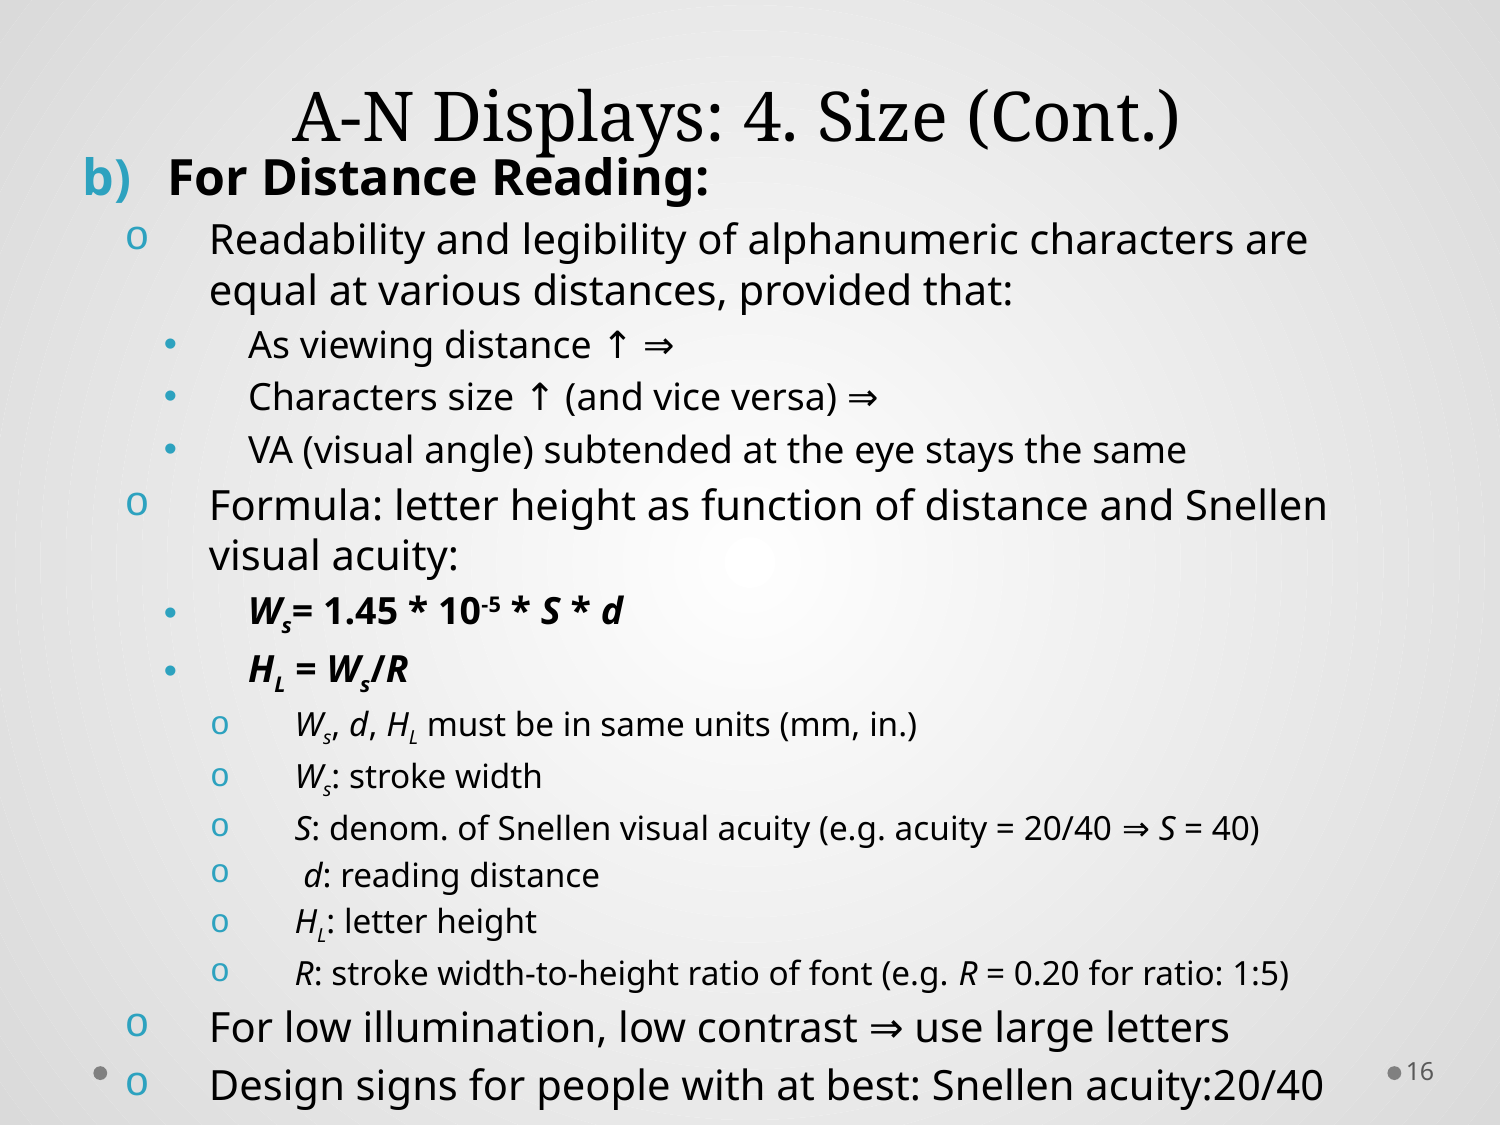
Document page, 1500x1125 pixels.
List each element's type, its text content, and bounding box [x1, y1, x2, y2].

slide_number 16 [1401, 1042, 1494, 1103]
title A-N Displays: 4. Size (Cont.) [62, 62, 1413, 163]
list For Distance Reading: Readability and legibility of alphanumeric characters are equal at various distances, provided that: As viewing distance ↑ ⇒ Characters size ↑ (and vice versa) ⇒ VA (visual angle) subtended at the eye stays the same Formula: letter height as function of distance and Snellen visual acuity: Ws= 1.45 * 10-5 * S * d HL = Ws/R Ws, d, HL must be in same units (mm, in.) Ws: stroke width S: denom. of Snellen visual acuity (e.g. acuity = 20/40 ⇒ S = 40) d: reading distance HL: letter height R: stroke width-to-height ratio of font (e.g. R = 0.20 for ratio: 1:5) For low illumination, low contrast ⇒ use large letters Design signs for people with at best: Snellen acuity:20/40 [50, 137, 1400, 1113]
